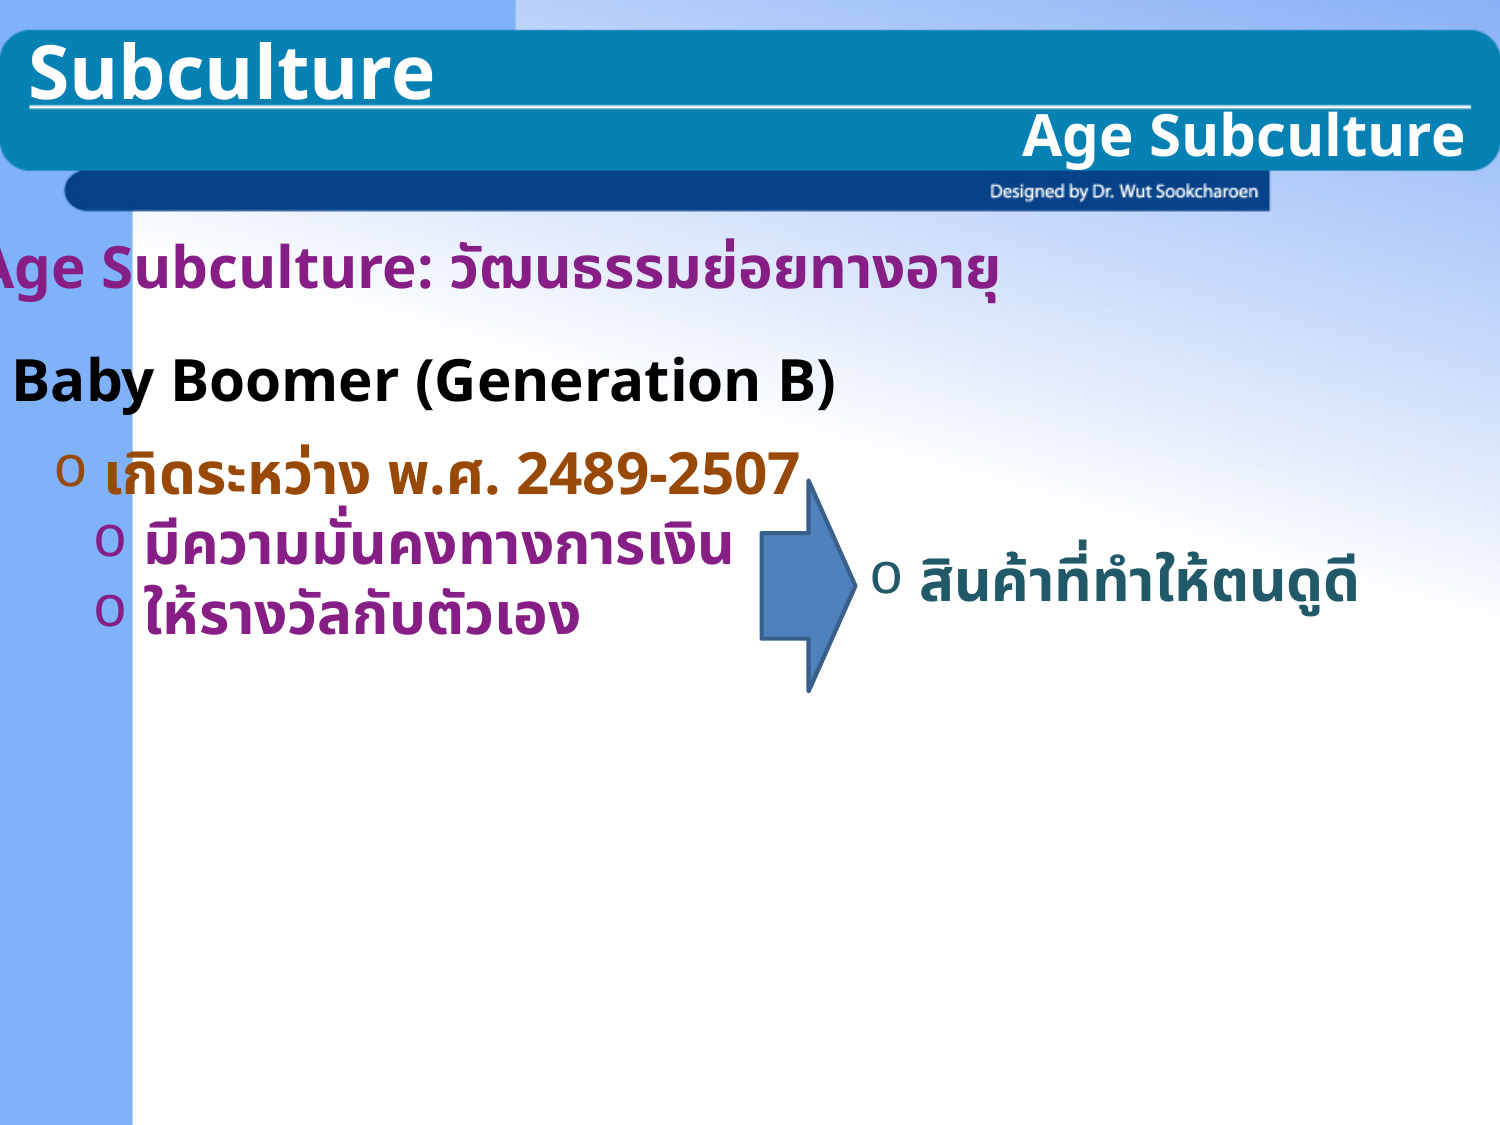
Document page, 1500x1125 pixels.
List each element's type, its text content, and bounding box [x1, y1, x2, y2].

text_box Baby Boomer (Generation B) [0, 336, 852, 421]
text_box Age Subculture: วัฒนธรรมย่อยทางอายุ [0, 222, 1017, 308]
text_box [759, 478, 854, 694]
text_box เกิดระหว่าง พ.ศ. 2489-2507 มีความมั่นคงทางการเงิน ให้รางวัลกับตัวเอง [38, 428, 816, 654]
text_box Age Subculture [37, 108, 1481, 172]
picture [0, 146, 1500, 1125]
picture [0, 0, 1500, 54]
text_box สินค้าที่ทำให้ตนดูดี [854, 535, 1376, 620]
text_box Subculture [13, 32, 1475, 107]
